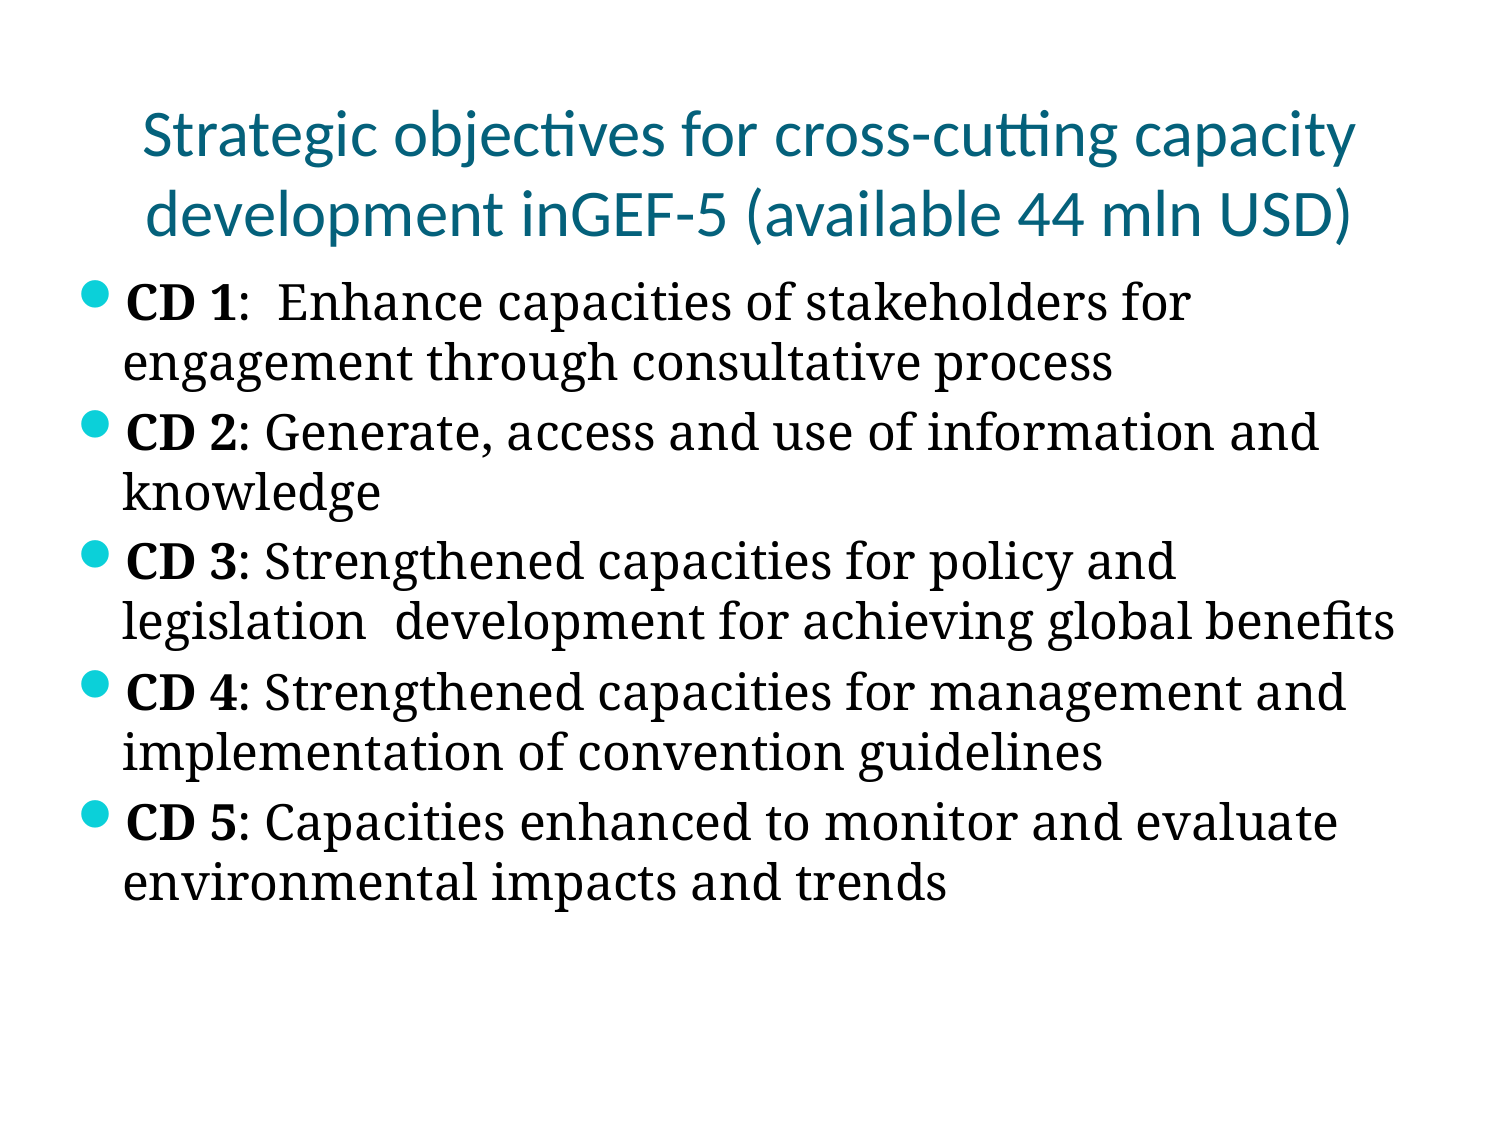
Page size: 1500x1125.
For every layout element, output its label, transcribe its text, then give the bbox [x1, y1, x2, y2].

list CD 1: Enhance capacities of stakeholders for engagement through consultative process CD 2: Generate, access and use of information and knowledge CD 3: Strengthened capacities for policy and legislation development for achieving global benefits CD 4: Strengthened capacities for management and implementation of convention guidelines CD 5: Capacities enhanced to monitor and evaluate environmental impacts and trends [62, 262, 1413, 976]
title Strategic objectives for cross-cutting capacity development inGEF-5 (available 44 mln USD) [74, 74, 1426, 251]
